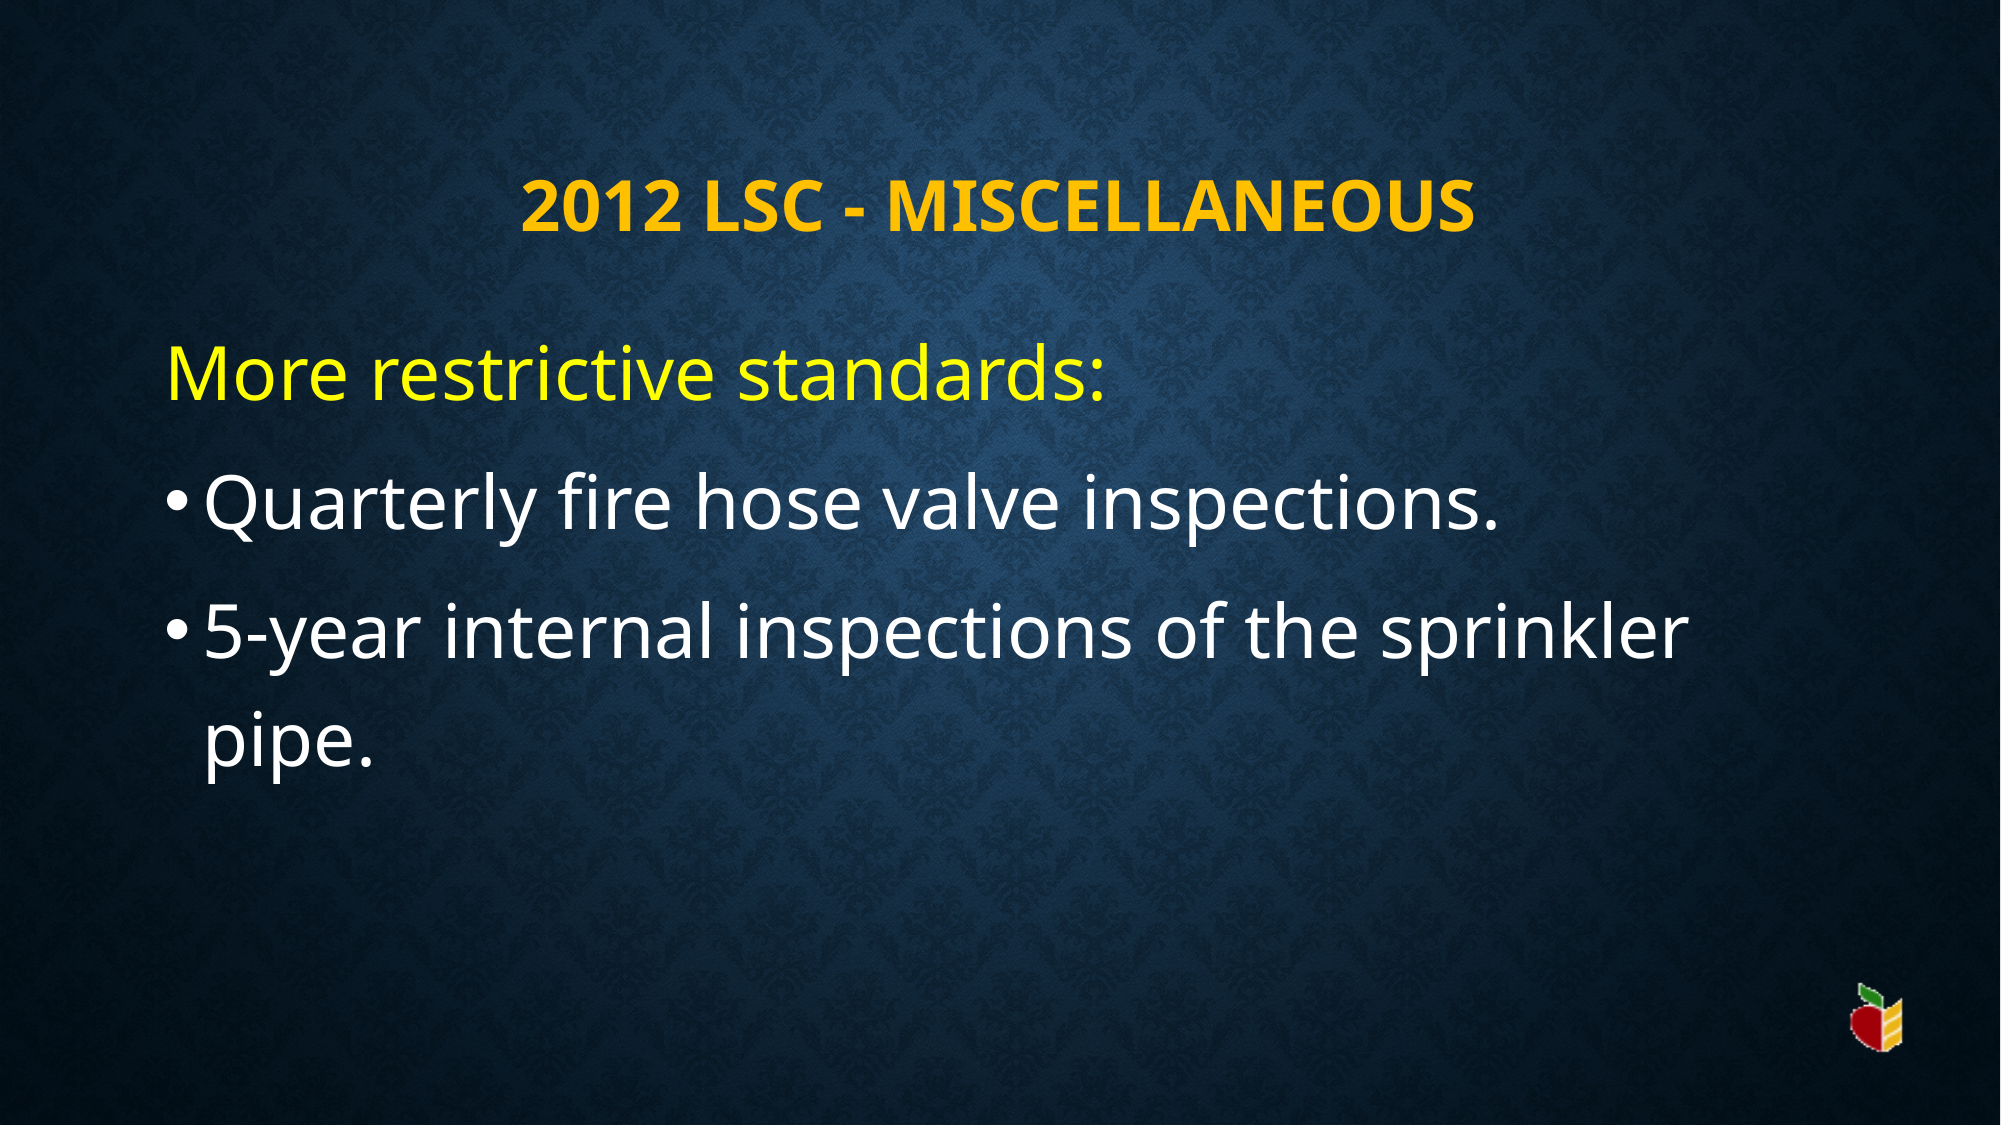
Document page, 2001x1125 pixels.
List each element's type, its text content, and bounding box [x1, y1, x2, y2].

title 2012 lsc - miscellaneous [149, 99, 1849, 299]
list More restrictive standards: Quarterly fire hose valve inspections. 5-year internal inspections of the sprinkler pipe. [149, 299, 1849, 982]
picture [1847, 980, 1907, 1056]
